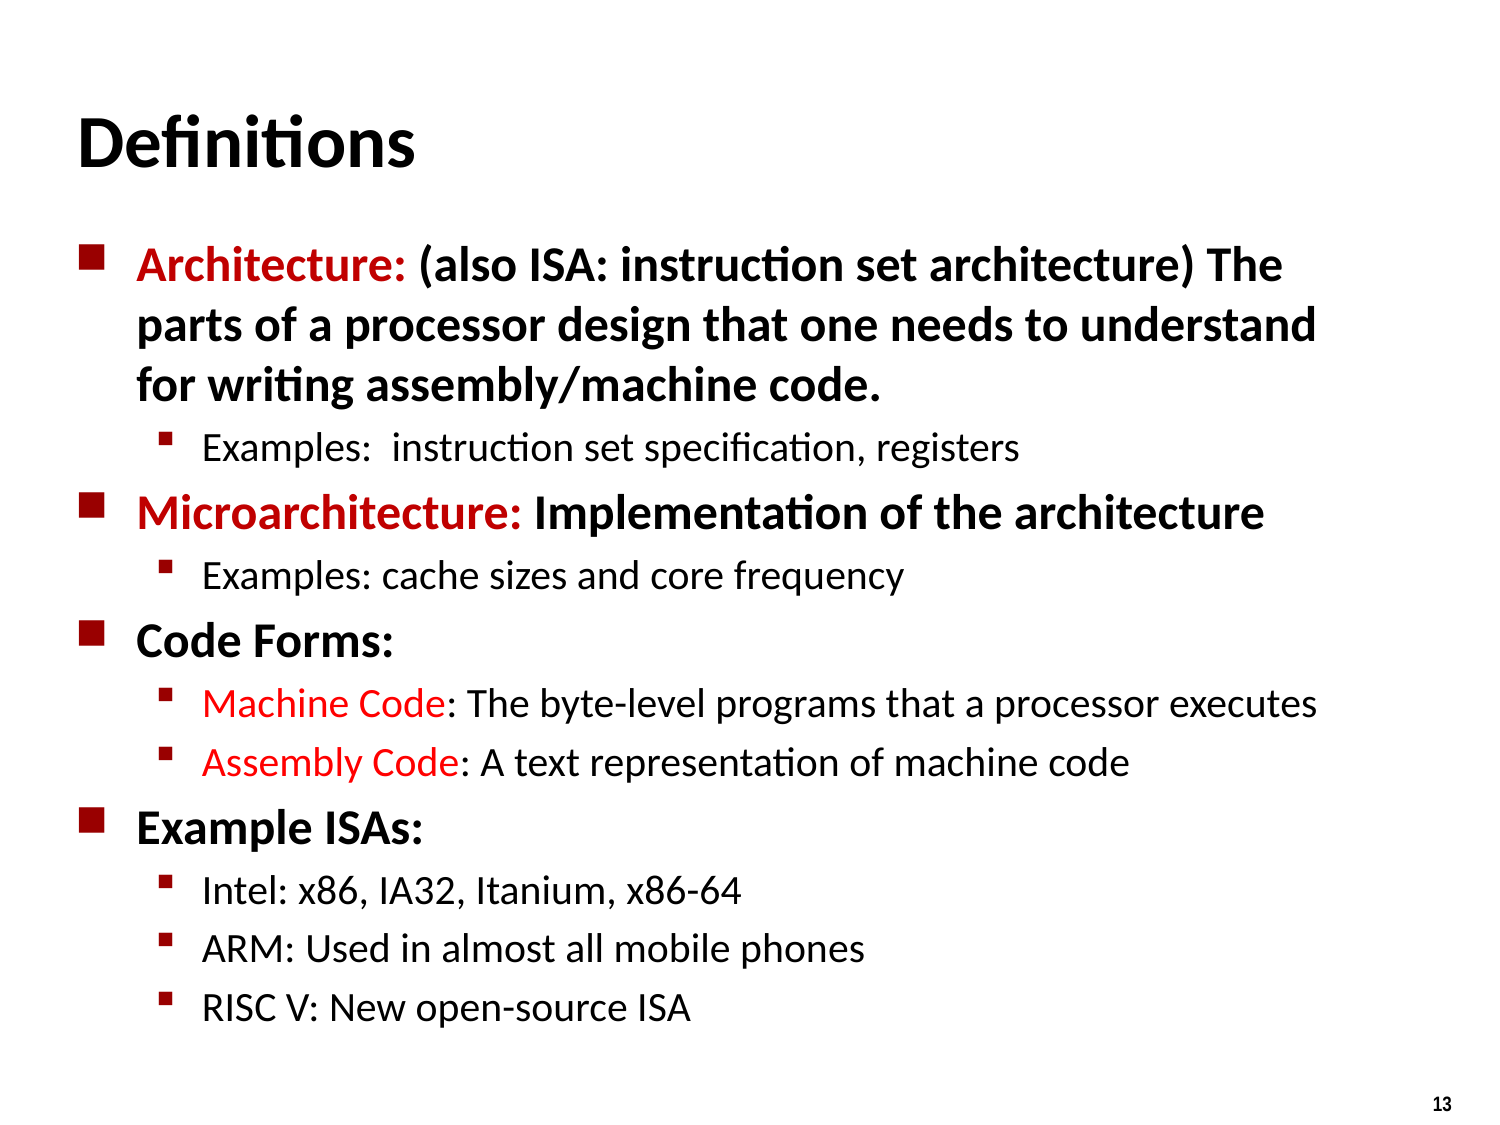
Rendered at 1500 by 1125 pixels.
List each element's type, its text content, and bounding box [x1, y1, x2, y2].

title Definitions [62, 74, 1308, 201]
list Architecture: (also ISA: instruction set architecture) The parts of a processor design that one needs to understand for writing assembly/machine code. Examples: instruction set specification, registers Microarchitecture: Implementation of the architecture Examples: cache sizes and core frequency Code Forms: Machine Code: The byte-level programs that a processor executes Assembly Code: A text representation of machine code Example ISAs: Intel: x86, IA32, Itanium, x86-64 ARM: Used in almost all mobile phones RISC V: New open-source ISA [64, 223, 1361, 1040]
